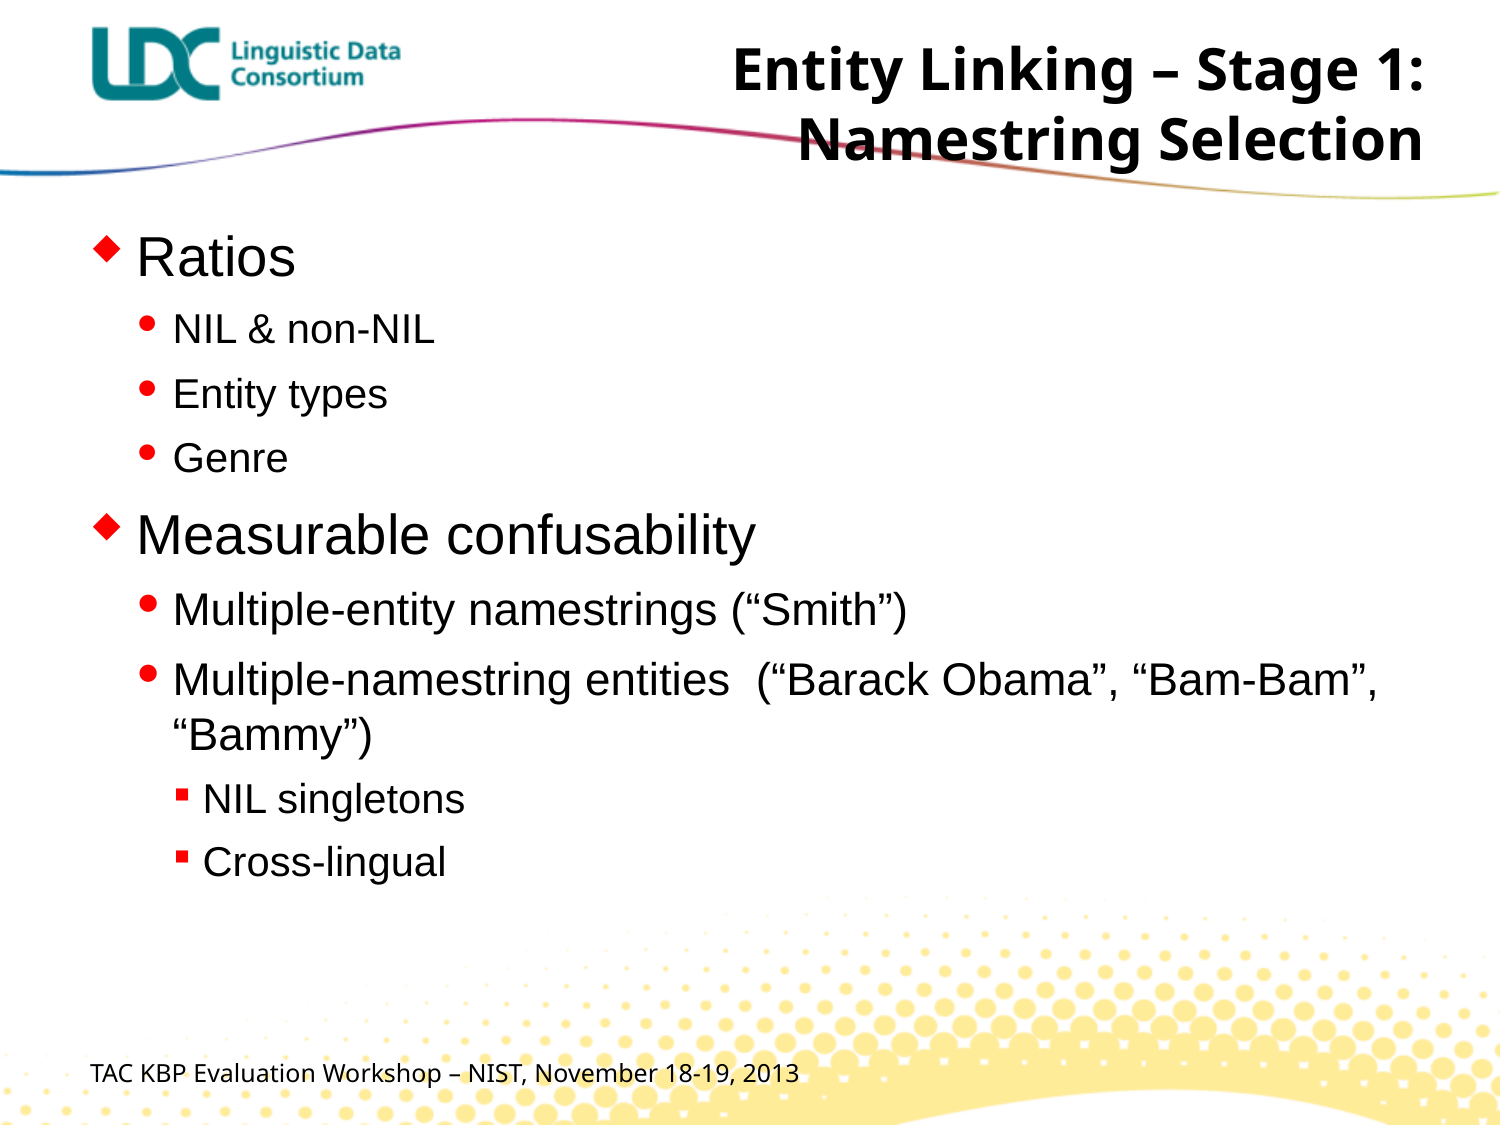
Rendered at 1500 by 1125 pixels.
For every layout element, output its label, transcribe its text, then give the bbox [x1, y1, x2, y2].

footer TAC KBP Evaluation Workshop – NIST, November 18-19, 2013 [74, 1049, 1076, 1103]
list Ratios NIL & non-NIL Entity types Genre Measurable confusability Multiple-entity namestrings (“Smith”) Multiple-namestring entities (“Barack Obama”, “Bam-Bam”, “Bammy”) NIL singletons Cross-lingual [75, 212, 1425, 1025]
picture [0, 0, 1500, 1125]
title Entity Linking – Stage 1: Namestring Selection [450, 32, 1425, 163]
